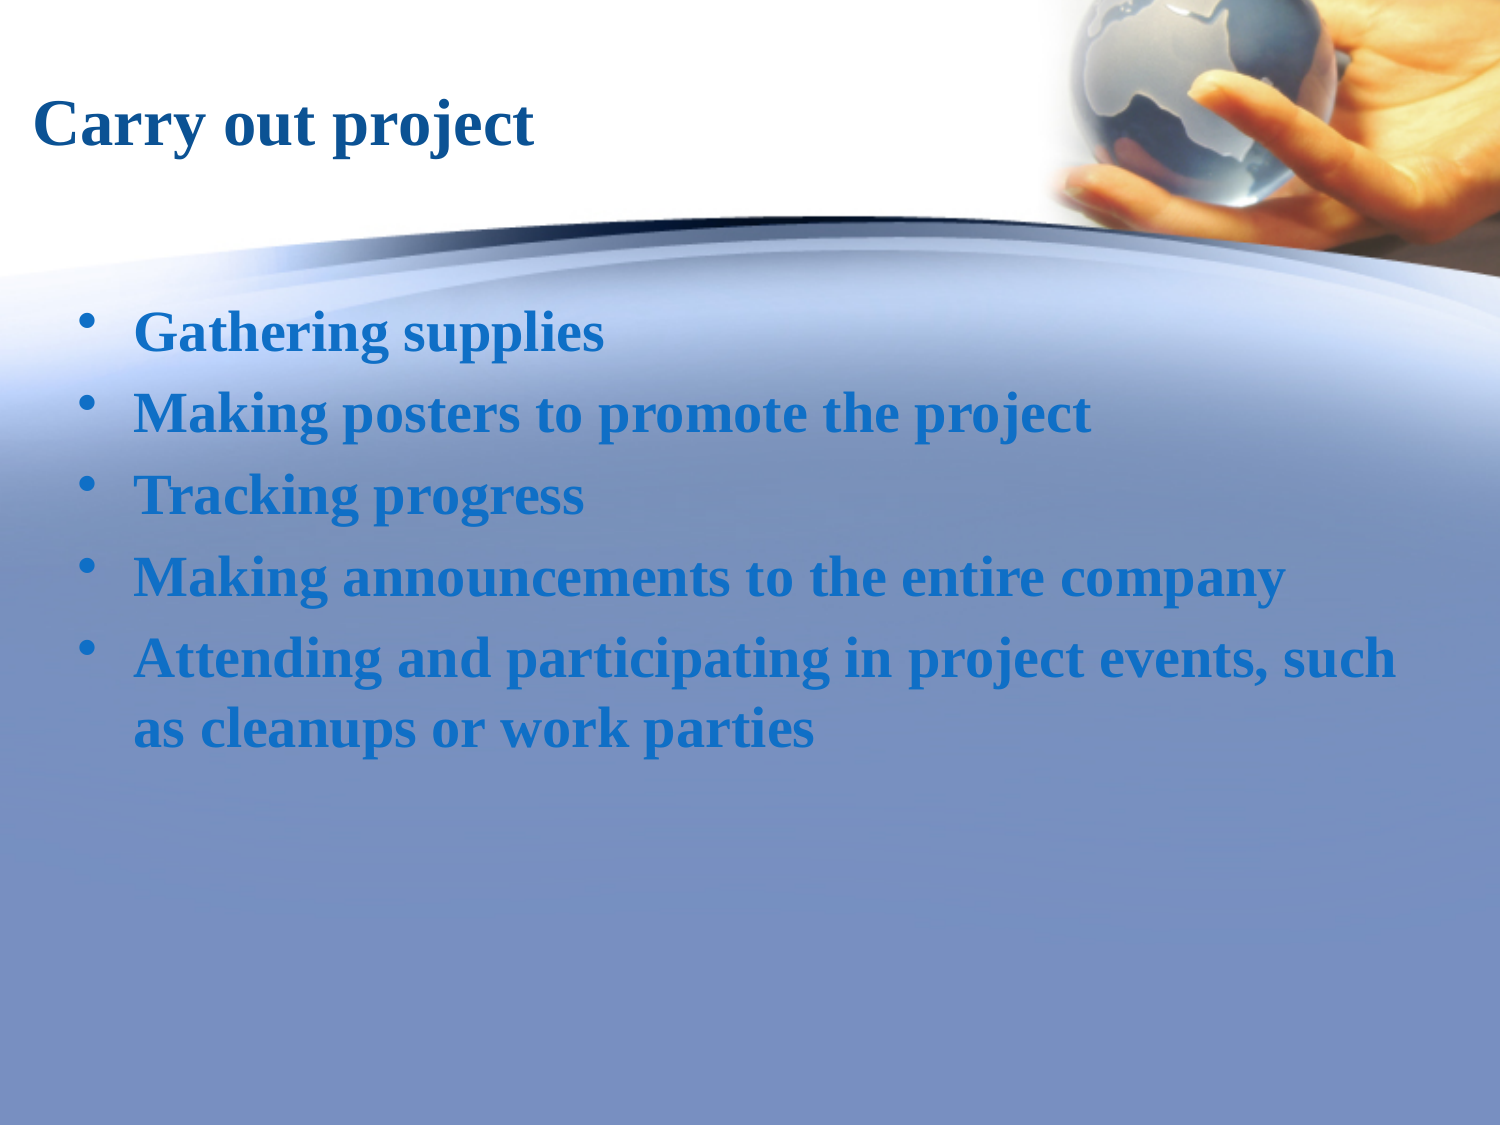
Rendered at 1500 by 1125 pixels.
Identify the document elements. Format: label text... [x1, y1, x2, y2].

title Carry out project [17, 24, 1068, 213]
picture [0, 0, 1500, 1125]
list Gathering supplies Making posters to promote the project Tracking progress Making announcements to the entire company Attending and participating in project events, such as cleanups or work parties [62, 285, 1438, 1023]
